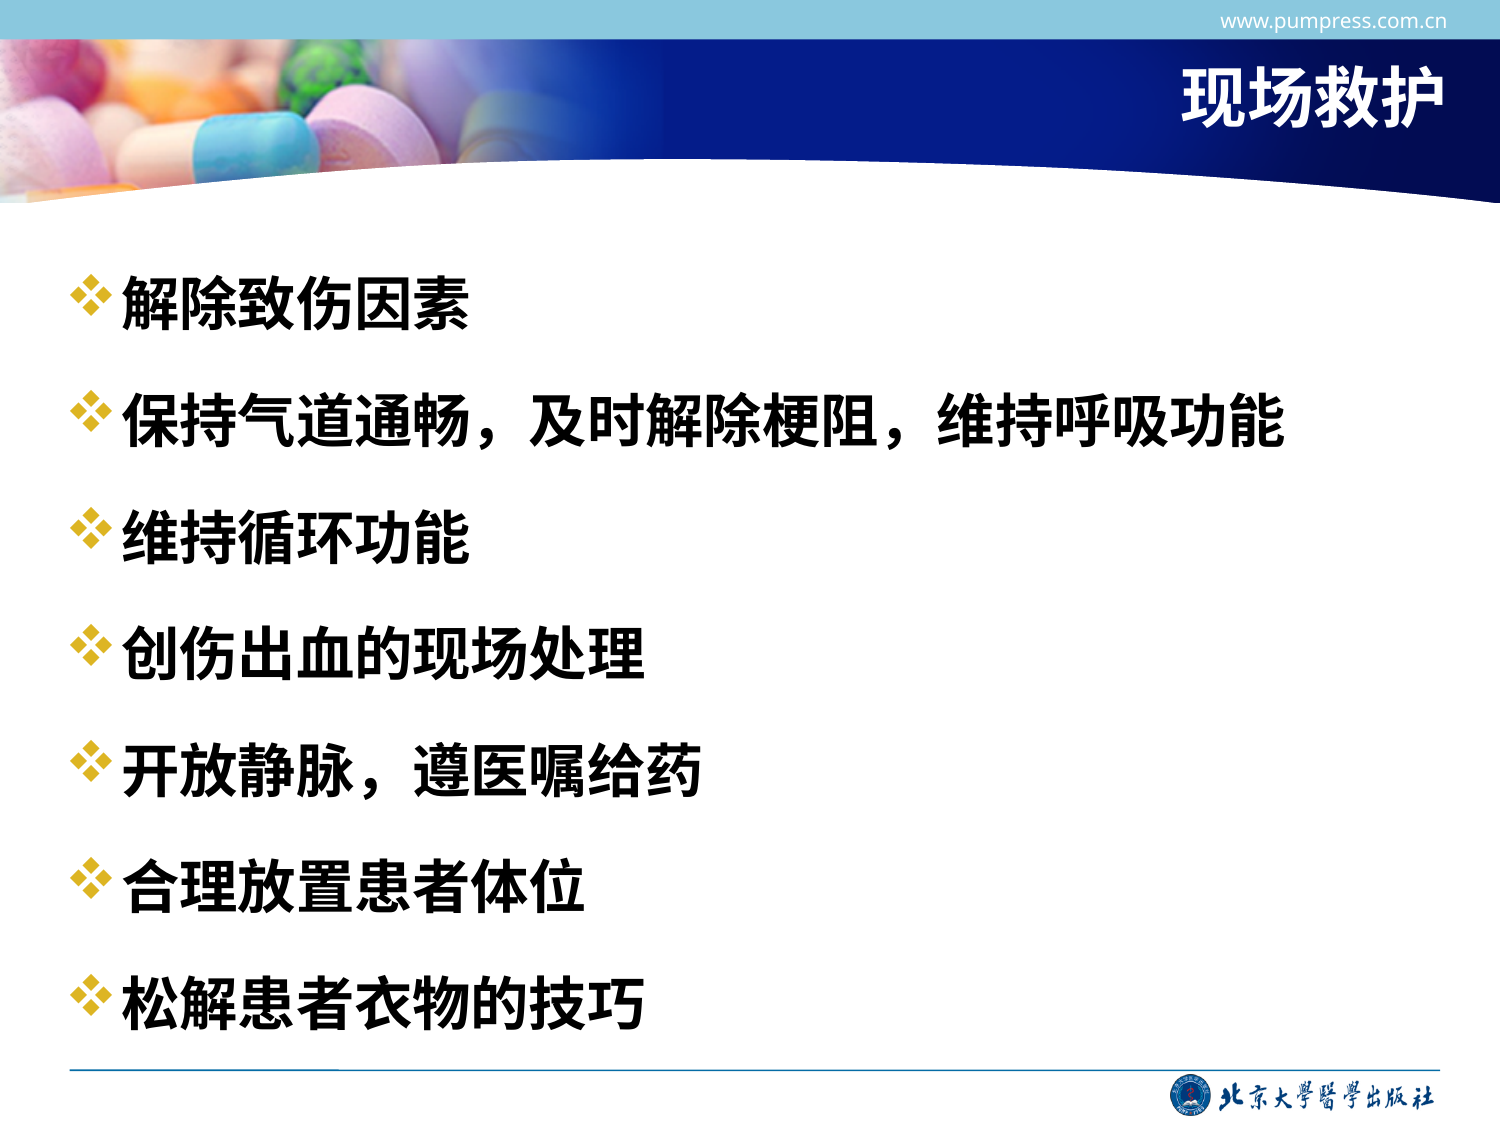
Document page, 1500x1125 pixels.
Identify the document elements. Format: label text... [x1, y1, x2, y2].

picture [1170, 1074, 1436, 1118]
slide_number www.pumpress.com.cn [1024, 0, 1463, 38]
list 解除致伤因素 保持气道通畅，及时解除梗阻，维持呼吸功能 维持循环功能 创伤出血的现场处理 开放静脉，遵医嘱给药 合理放置患者体位 松解患者衣物的技巧 [50, 224, 1463, 1025]
title 现场救护 [137, 50, 1463, 143]
picture [0, 40, 1500, 203]
